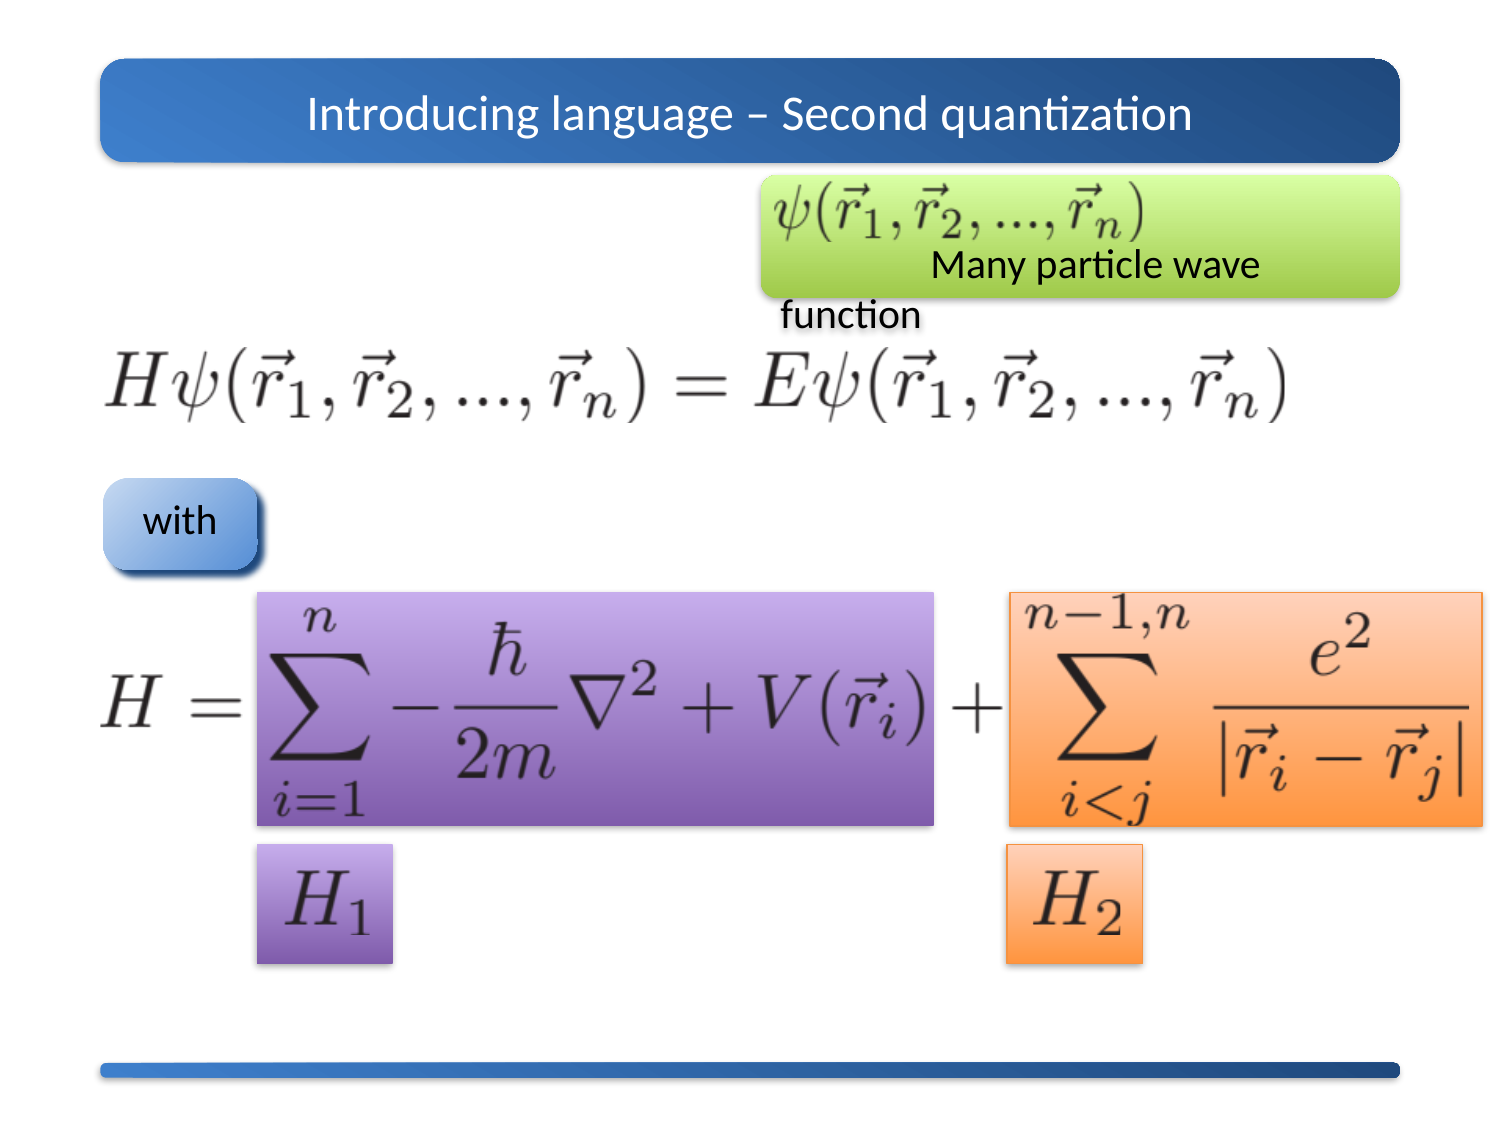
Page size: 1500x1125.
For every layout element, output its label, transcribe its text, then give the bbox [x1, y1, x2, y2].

text_box [257, 844, 393, 964]
text_box [1006, 844, 1143, 964]
text_box [1472, 592, 1483, 827]
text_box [760, 174, 1400, 299]
picture [1032, 869, 1121, 935]
text_box Introducing language – Second quantization [99, 58, 1401, 164]
picture [103, 346, 1285, 423]
text_box with [102, 477, 258, 571]
picture [100, 592, 1470, 827]
picture [284, 869, 370, 935]
text_box [99, 1062, 1401, 1079]
